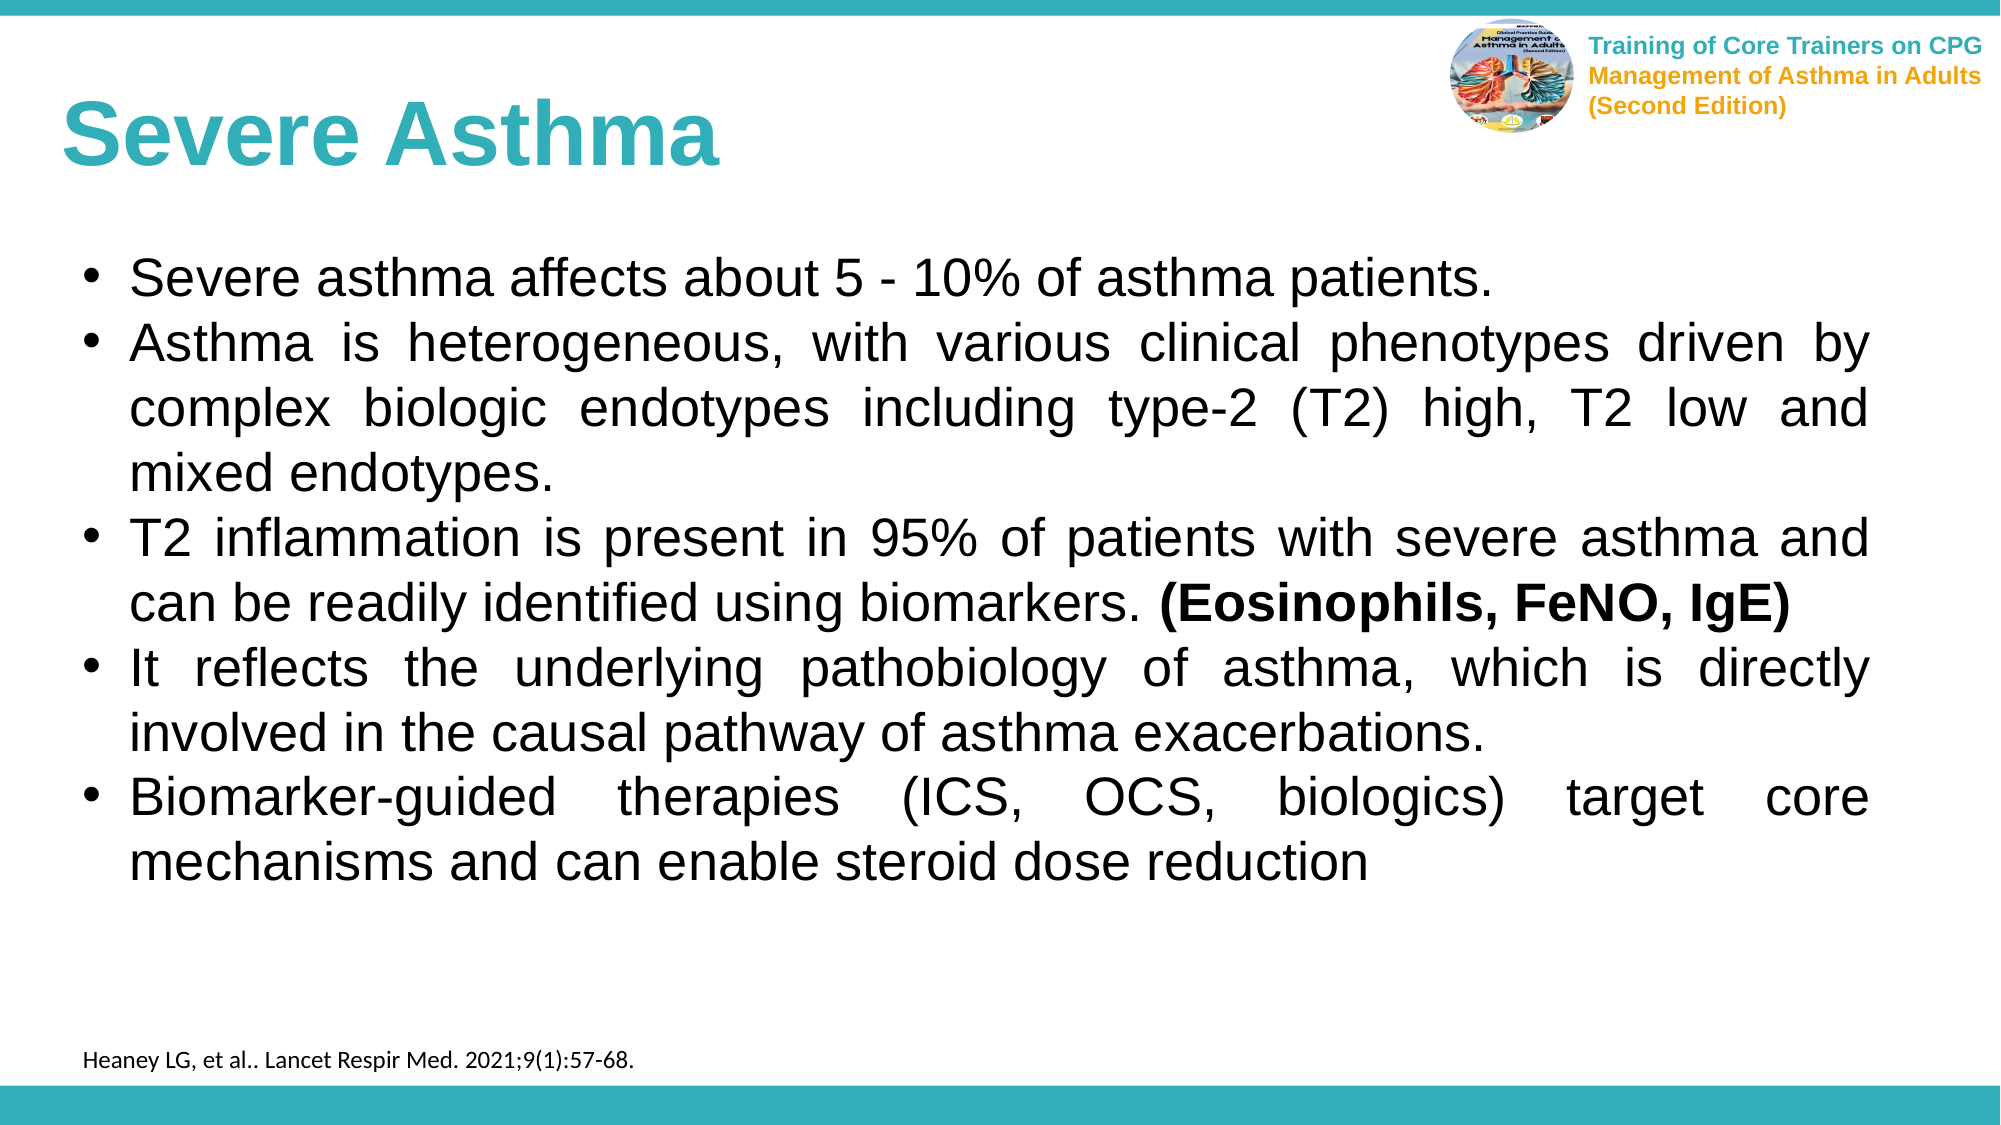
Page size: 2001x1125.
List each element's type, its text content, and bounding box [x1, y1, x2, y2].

text_box Severe asthma affects about 5 - 10% of asthma patients. Asthma is heterogeneous, with various clinical phenotypes driven by complex biologic endotypes including type-2 (T2) high, T2 low and mixed endotypes. T2 inflammation is present in 95% of patients with severe asthma and can be readily identified using biomarkers. (Eosinophils, FeNO, IgE) It reflects the underlying pathobiology of asthma, which is directly involved in the causal pathway of asthma exacerbations. Biomarker-guided therapies (ICS, OCS, biologics) target core mechanisms and can enable steroid dose reduction [68, 234, 1888, 899]
picture [1451, 18, 1573, 65]
text_box Heaney LG, et al.. Lancet Respir Med. 2021;9(1):57-68. [68, 1036, 2000, 1082]
list Severe Asthma [46, 65, 2000, 192]
